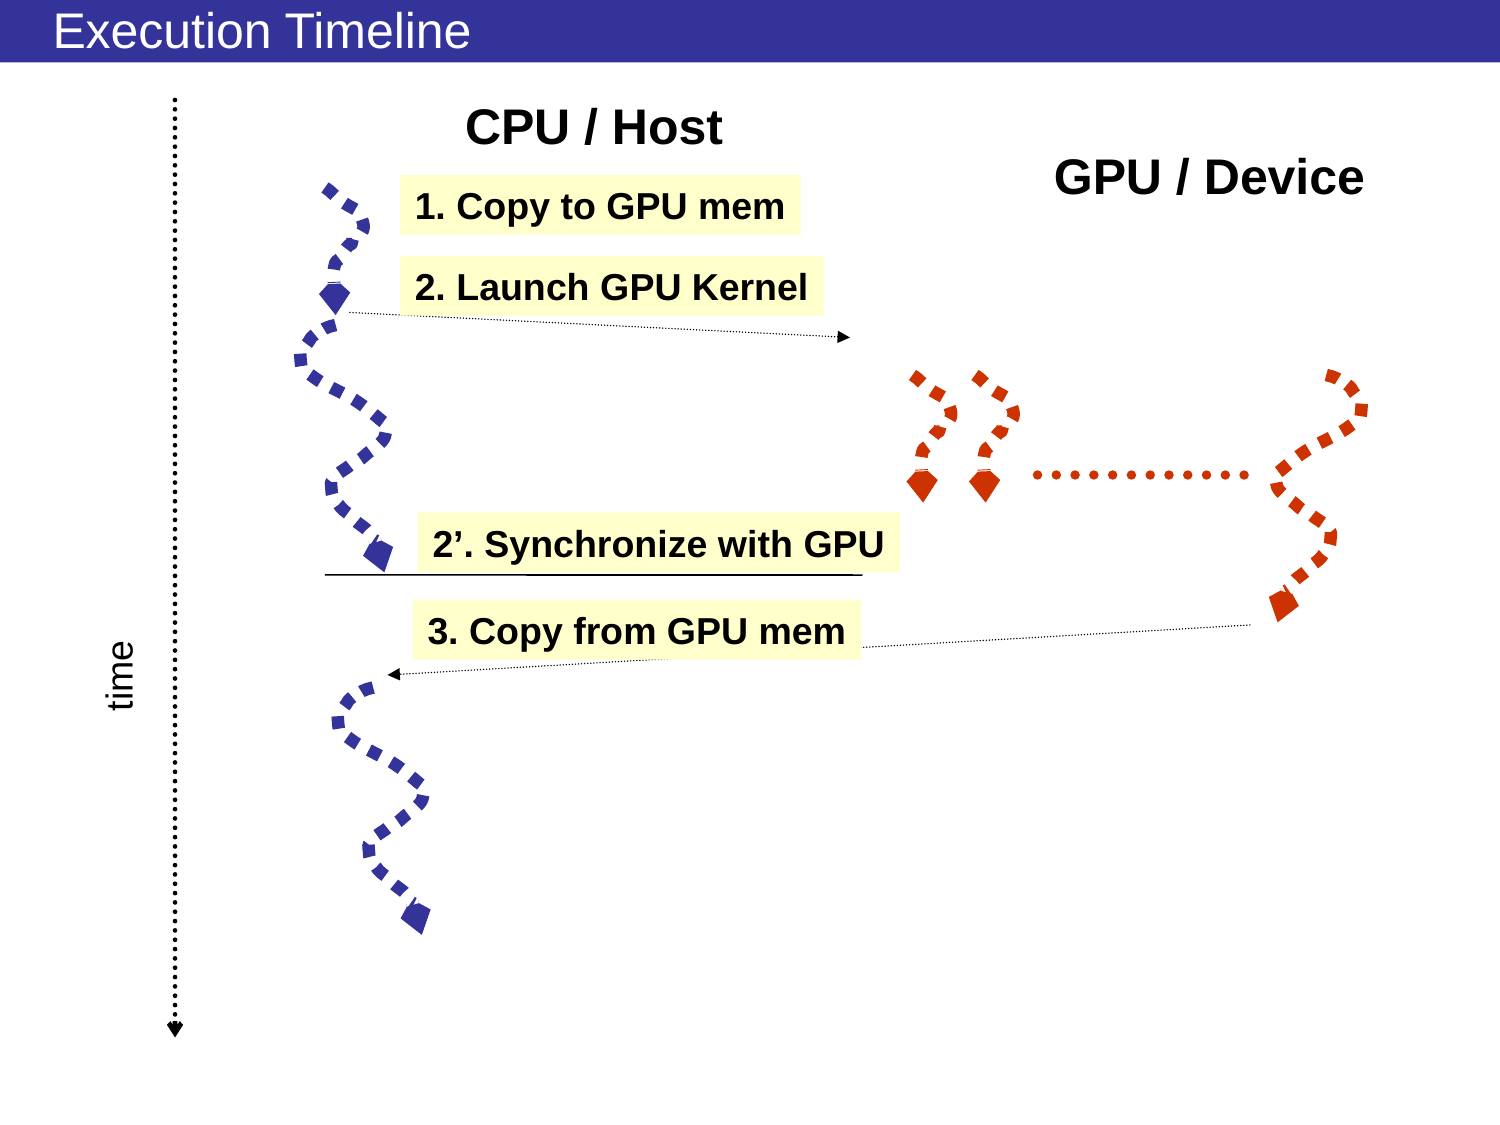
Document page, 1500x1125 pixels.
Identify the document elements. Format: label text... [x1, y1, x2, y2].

text_box 3. Copy from GPU mem [412, 599, 862, 660]
text_box 2’. Synchronize with GPU [417, 512, 900, 573]
text_box time [87, 625, 148, 726]
text_box [912, 374, 952, 503]
text_box [387, 668, 401, 681]
text_box 1. Copy to GPU mem [400, 174, 801, 235]
text_box [299, 324, 388, 573]
title Execution Timeline [37, 7, 1426, 51]
text_box [324, 187, 364, 316]
text_box [337, 687, 425, 935]
text_box [974, 374, 1014, 503]
text_box GPU / Device [1039, 137, 1381, 213]
text_box [1274, 374, 1363, 623]
text_box [167, 1023, 183, 1038]
text_box 2. Launch GPU Kernel [399, 255, 824, 316]
text_box CPU / Host [450, 87, 739, 163]
text_box [836, 330, 850, 344]
